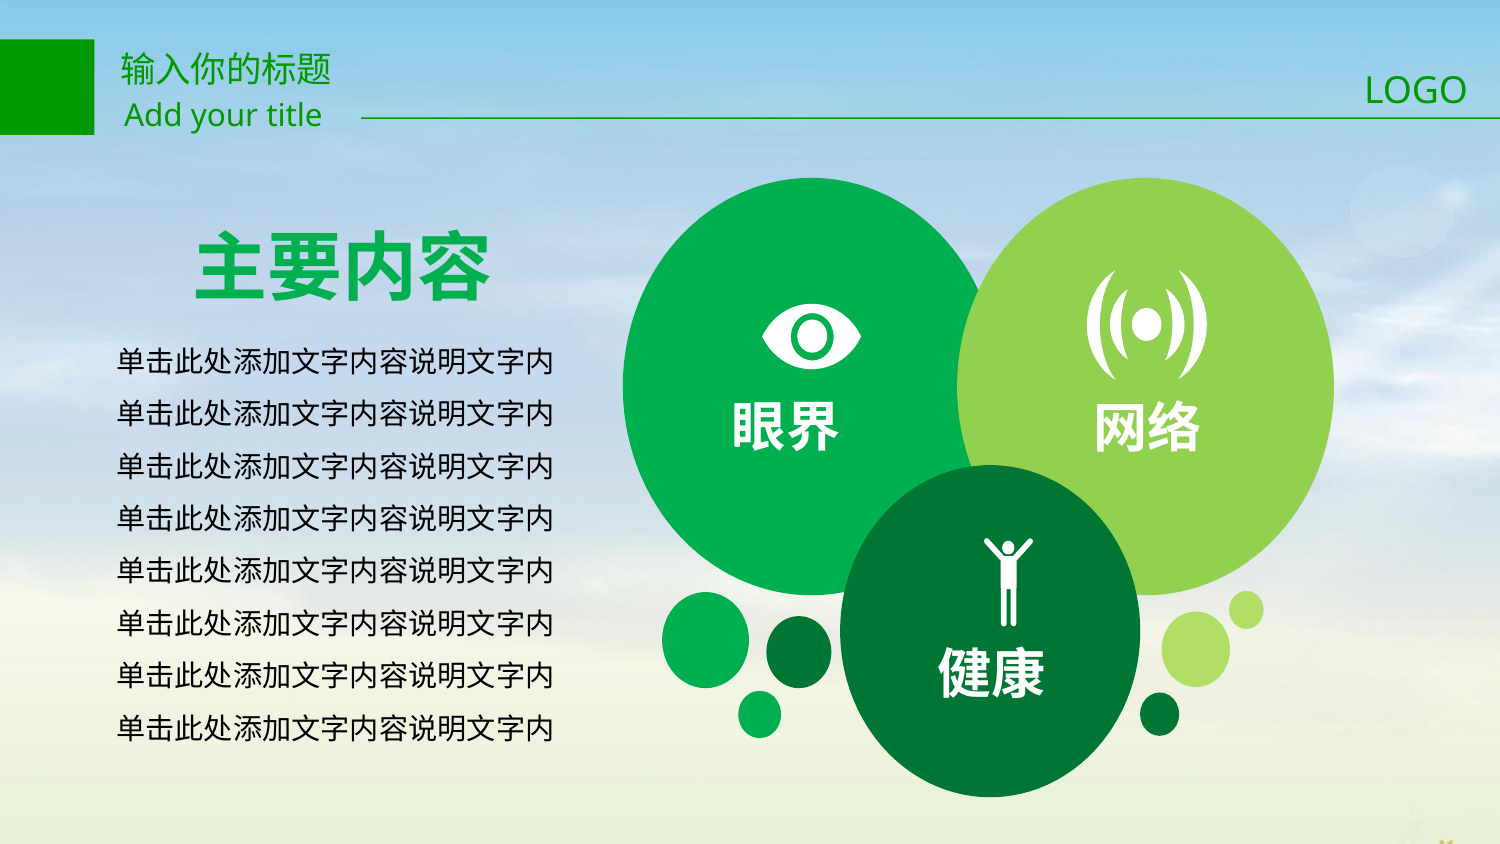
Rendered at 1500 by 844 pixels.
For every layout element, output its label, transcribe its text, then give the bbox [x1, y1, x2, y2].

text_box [839, 464, 1141, 798]
text_box [737, 689, 783, 740]
text_box [765, 614, 833, 690]
picture [0, 0, 1500, 844]
text_box [1227, 605, 1265, 631]
text_box [1146, 691, 1181, 738]
text_box 单击此处添加文字内容说明文字内 单击此处添加文字内容说明文字内 单击此处添加文字内容说明文字内 单击此处添加文字内容说明文字内 单击此处添加文字内容说明文字内 单击此处添加文字内容说明文字内 单击此处添加文字内容说明文字内 单击此处添加文字内容说明文字内 [101, 318, 589, 805]
text_box [660, 605, 751, 690]
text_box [622, 177, 955, 596]
text_box 主要内容 [114, 212, 572, 317]
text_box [956, 177, 1335, 596]
text_box [1160, 610, 1232, 689]
